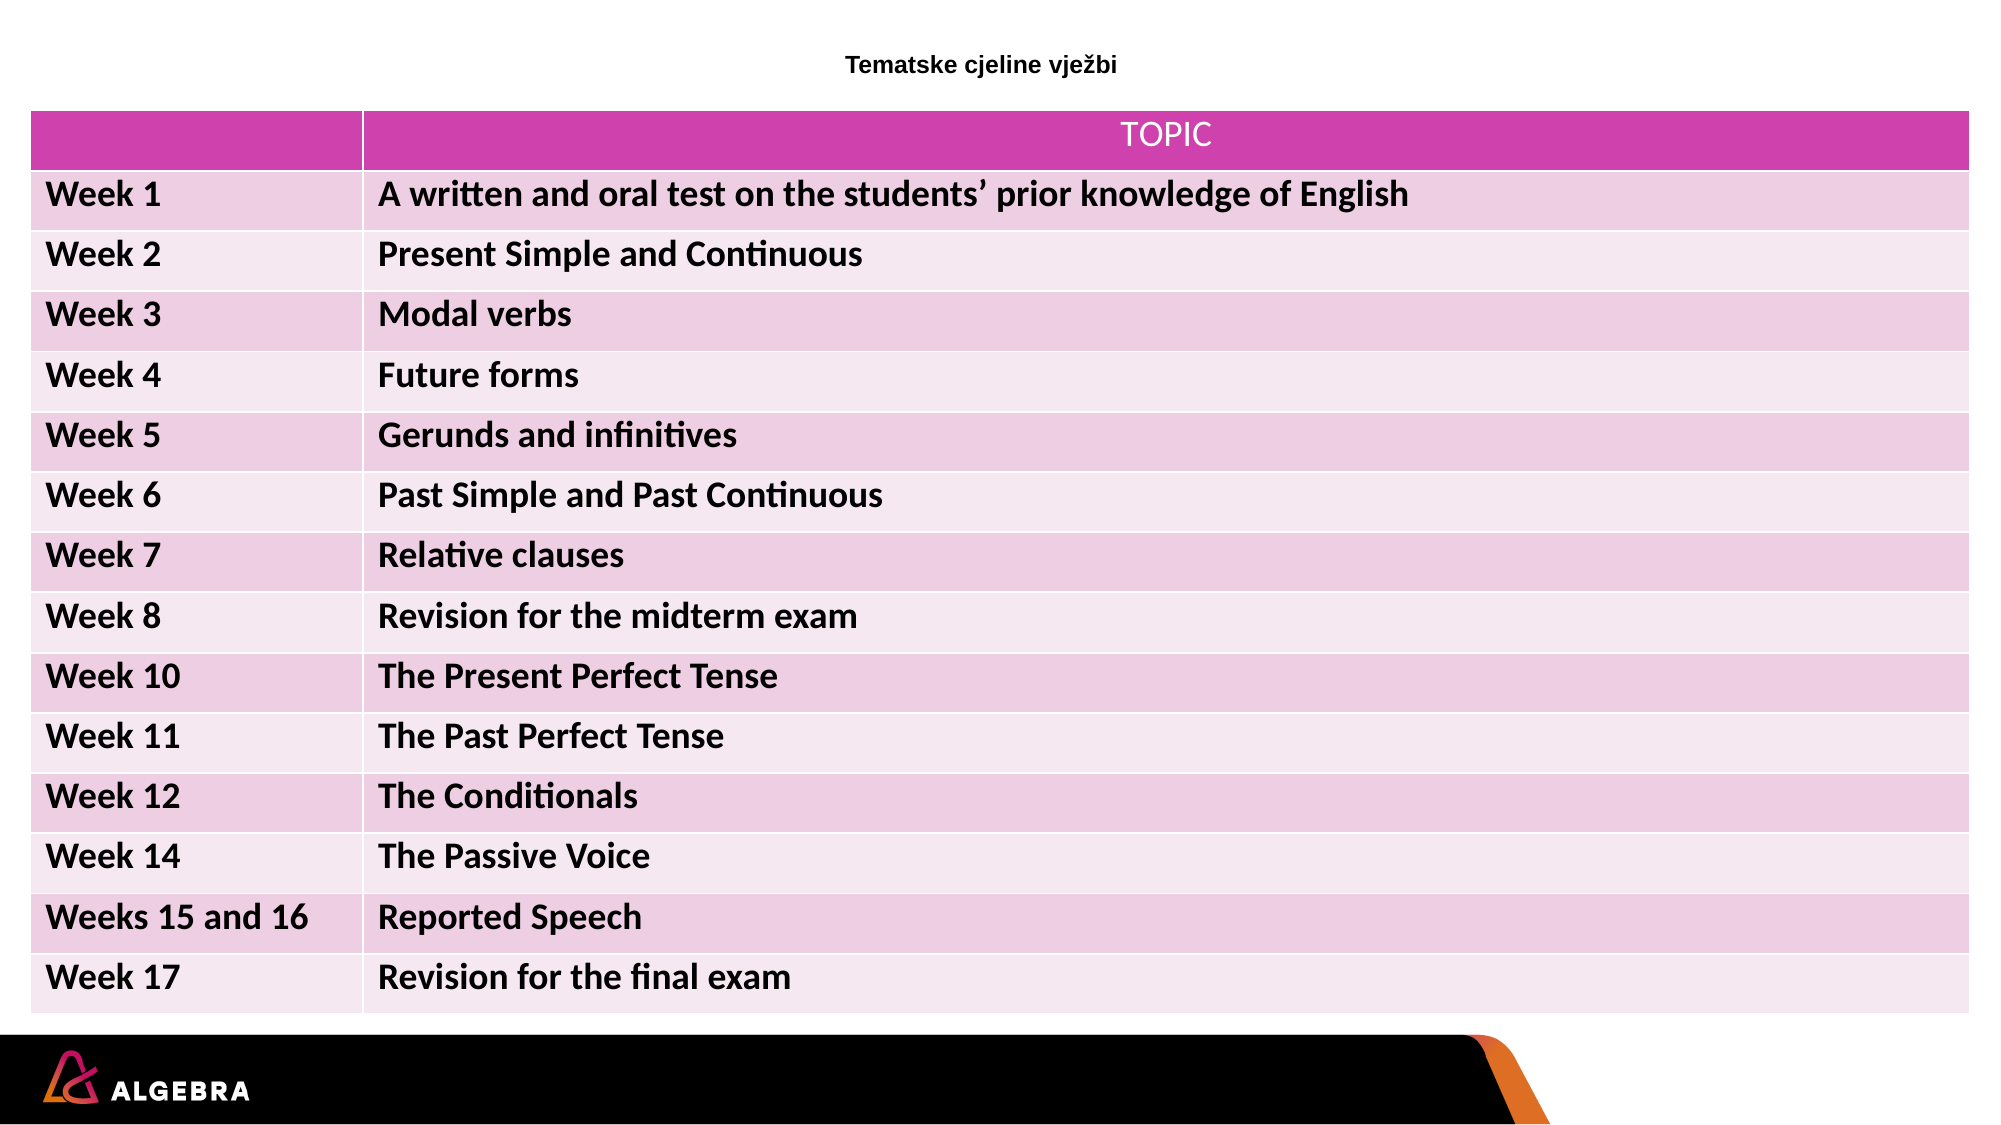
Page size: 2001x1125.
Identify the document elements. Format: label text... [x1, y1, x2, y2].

table_cell Week 8 [31, 593, 362, 652]
table_cell The Past Perfect Tense [364, 714, 1969, 772]
table_cell Week 17 [31, 955, 362, 1013]
table_cell Week 4 [31, 352, 362, 411]
table_cell Future forms [364, 352, 1969, 411]
table_cell A written and oral test on the students’ prior knowledge of English [364, 172, 1969, 230]
table_cell Relative clauses [364, 533, 1969, 591]
table_header TOPIC [364, 111, 1969, 170]
table_cell Week 2 [31, 232, 362, 290]
table_cell Week 6 [31, 473, 362, 531]
table_cell The Conditionals [364, 774, 1969, 832]
table_cell Week 11 [31, 714, 362, 772]
table_cell Gerunds and infinitives [364, 413, 1969, 471]
table_cell The Present Perfect Tense [364, 654, 1969, 712]
table_cell Present Simple and Continuous [364, 232, 1969, 290]
table_cell Week 1 [31, 172, 362, 230]
table_cell Weeks 15 and 16 [31, 894, 362, 953]
table_cell Revision for the final exam [364, 955, 1969, 1013]
table_cell Week 5 [31, 413, 362, 471]
title Tematske cjeline vježbi [204, 46, 1661, 86]
table_cell Week 12 [31, 774, 362, 832]
table_cell Week 3 [31, 292, 362, 351]
picture [0, 1034, 1733, 1125]
table_header [31, 111, 362, 170]
table_cell Reported Speech [364, 894, 1969, 953]
table_cell Modal verbs [364, 292, 1969, 351]
table_cell Week 10 [31, 654, 362, 712]
table_cell The Passive Voice [364, 834, 1969, 893]
table_cell Week 14 [31, 834, 362, 893]
table_cell Past Simple and Past Continuous [364, 473, 1969, 531]
table_cell Revision for the midterm exam [364, 593, 1969, 652]
table_cell Week 7 [31, 533, 362, 591]
